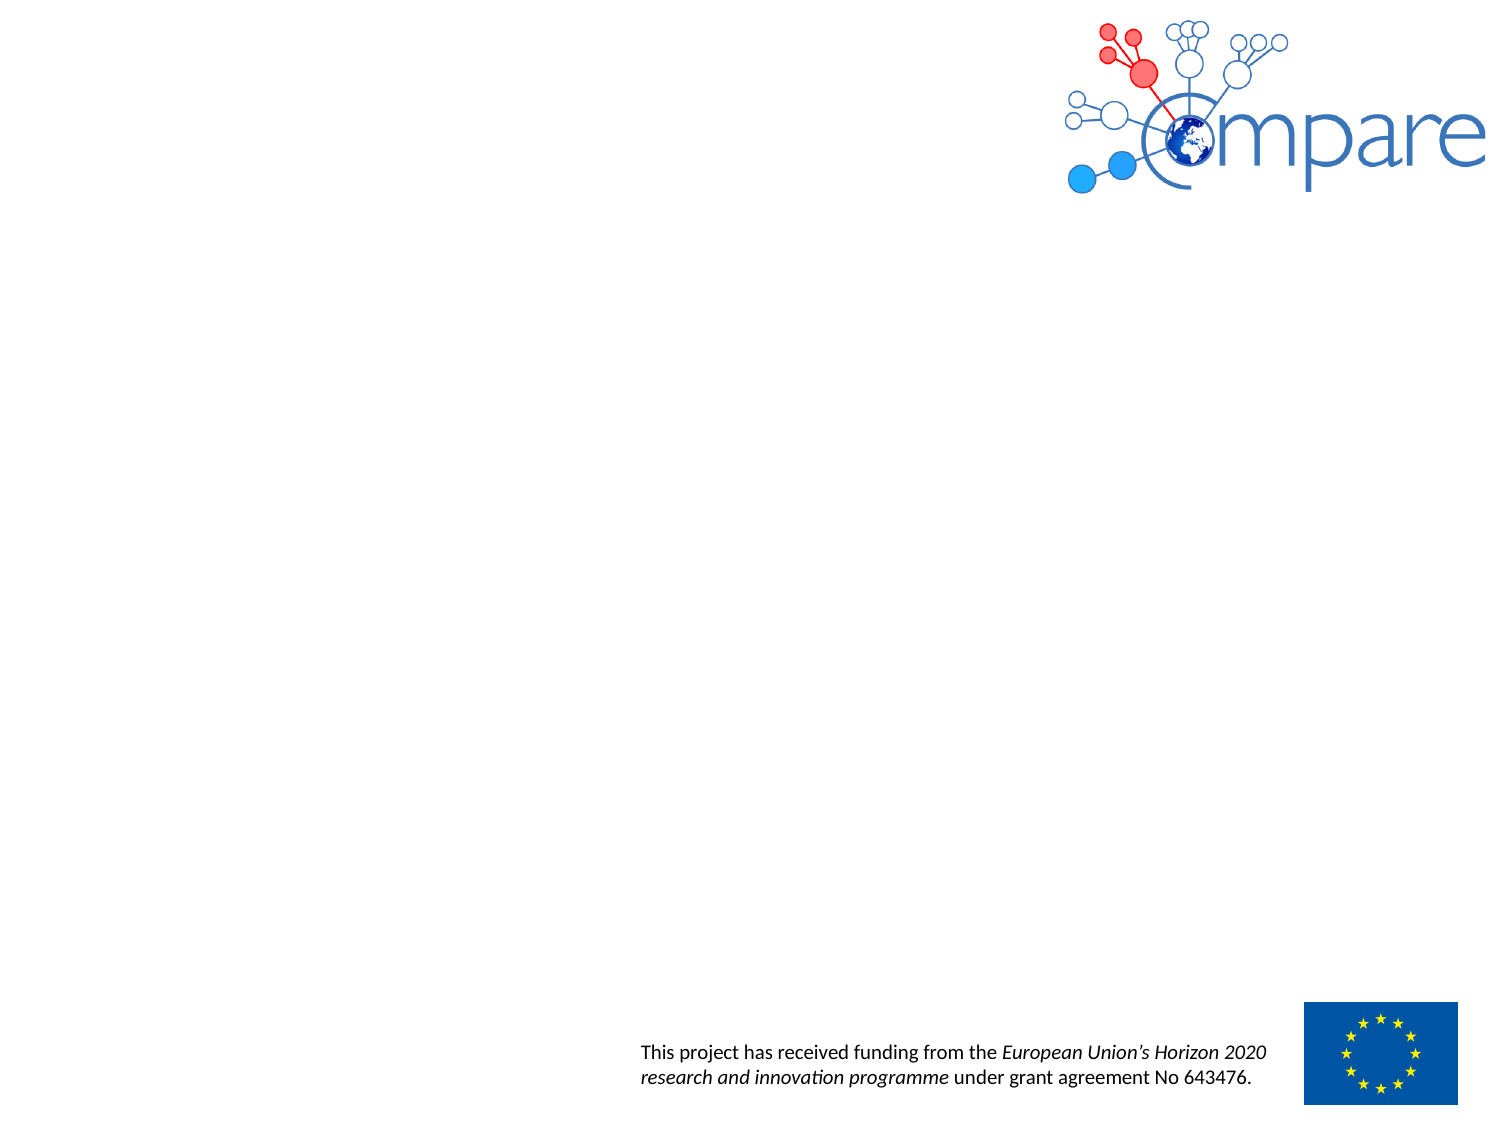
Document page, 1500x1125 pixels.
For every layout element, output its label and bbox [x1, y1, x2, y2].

picture [1304, 1002, 1458, 1105]
picture [1064, 20, 1486, 194]
